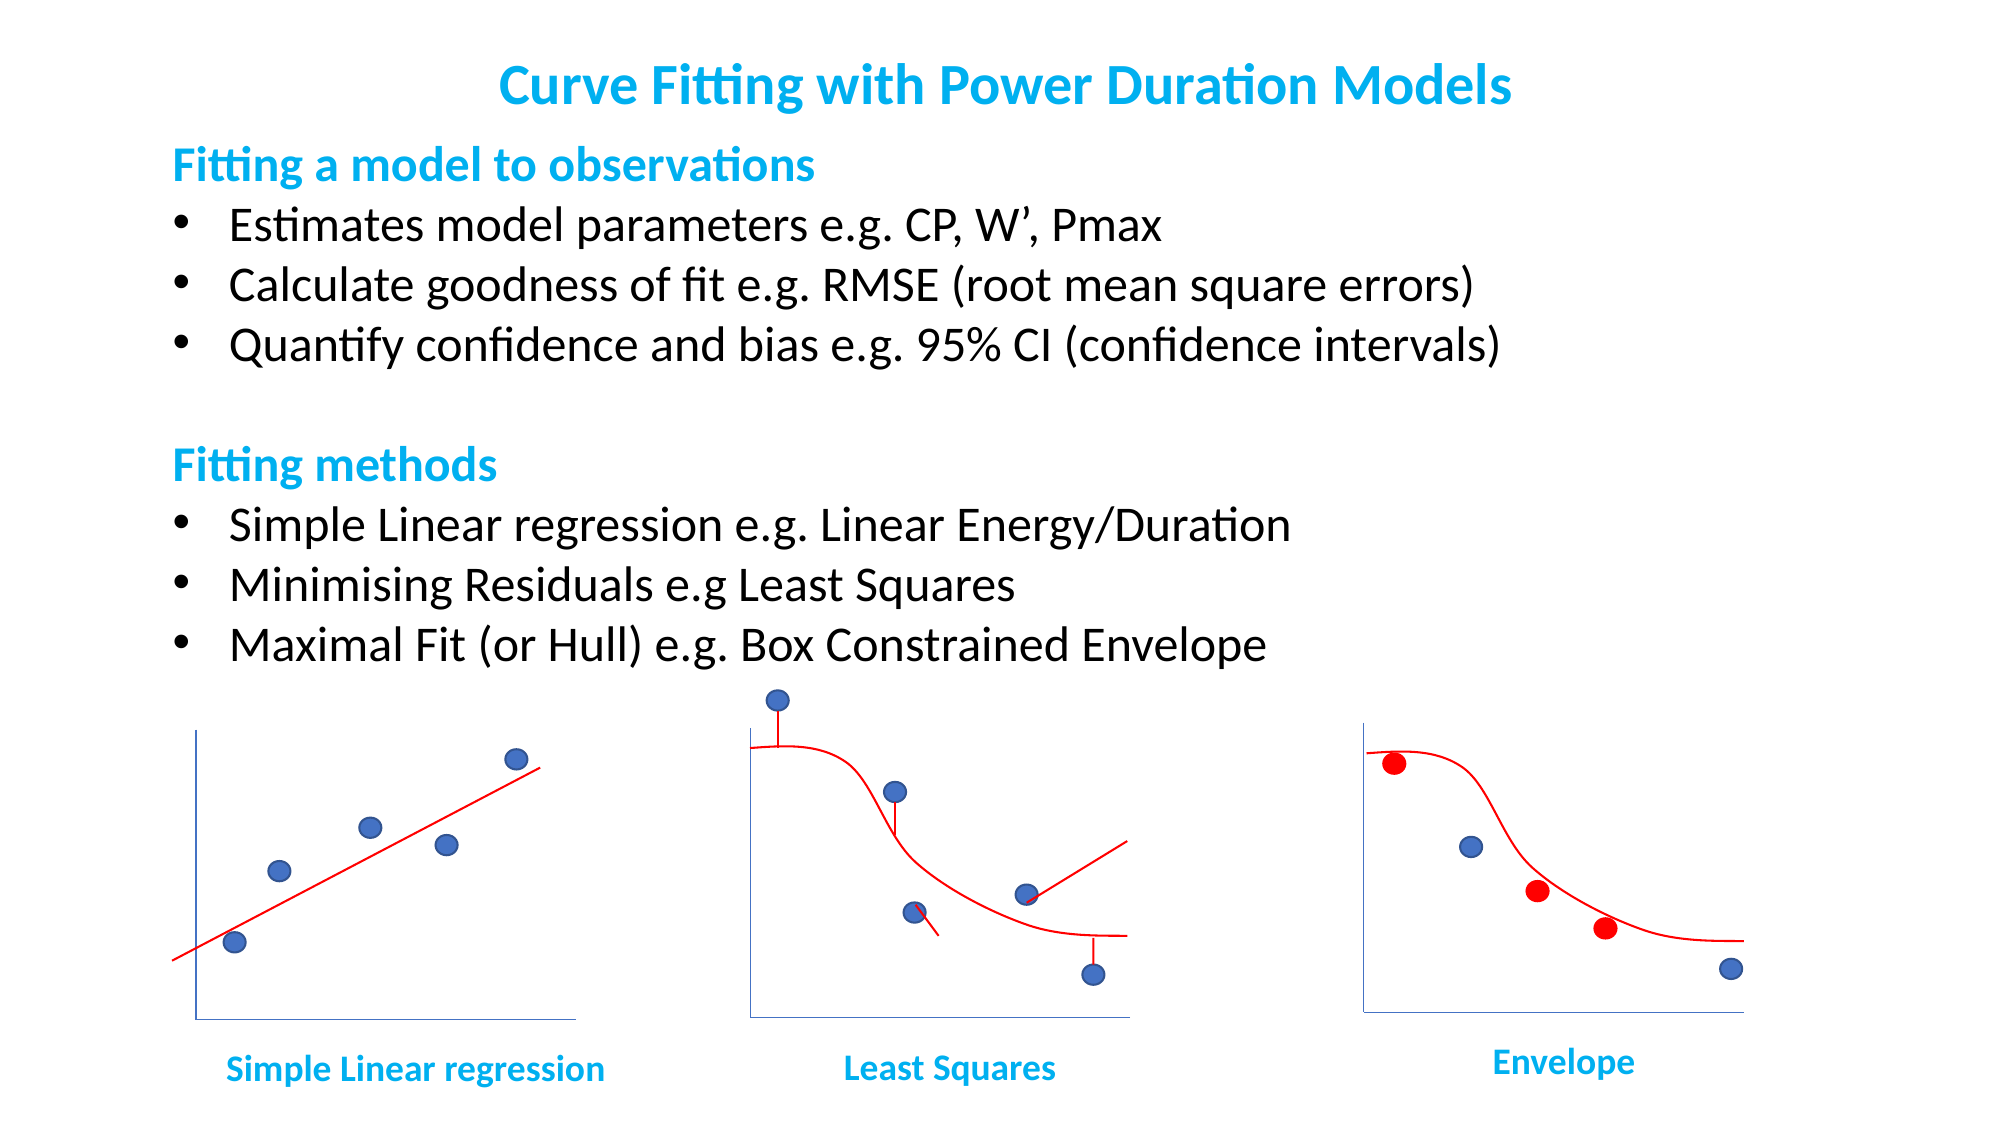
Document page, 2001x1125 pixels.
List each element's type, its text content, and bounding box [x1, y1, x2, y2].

text_box [1366, 750, 1744, 943]
text_box [1024, 883, 1038, 890]
text_box [916, 901, 927, 916]
text_box [882, 780, 908, 804]
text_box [172, 767, 541, 961]
text_box Envelope [1374, 1029, 1754, 1090]
text_box [504, 748, 529, 767]
text_box Simple Linear regression [206, 1037, 626, 1097]
text_box [765, 689, 790, 712]
text_box [1525, 879, 1550, 903]
text_box Fitting a model to observations Estimates model parameters e.g. CP, W’, Pmax Calculate goodness of fit e.g. RMSE (root mean square errors) Quantify confidence and bias e.g. 95% CI (confidence intervals) Fitting methods Simple Linear regression e.g. Linear Energy/Duration Minimising Residuals e.g Least Squares Maximal Fit (or Hull) e.g. Box Constrained Envelope [157, 123, 1874, 739]
text_box [1459, 835, 1484, 859]
text_box [1719, 957, 1744, 981]
text_box [902, 901, 924, 924]
text_box Least Squares [760, 1035, 1141, 1096]
text_box [1382, 762, 1403, 775]
text_box Curve Fitting with Power Duration Models [343, 38, 1669, 123]
text_box [1593, 917, 1618, 940]
text_box [1081, 963, 1106, 986]
text_box [751, 745, 1128, 937]
